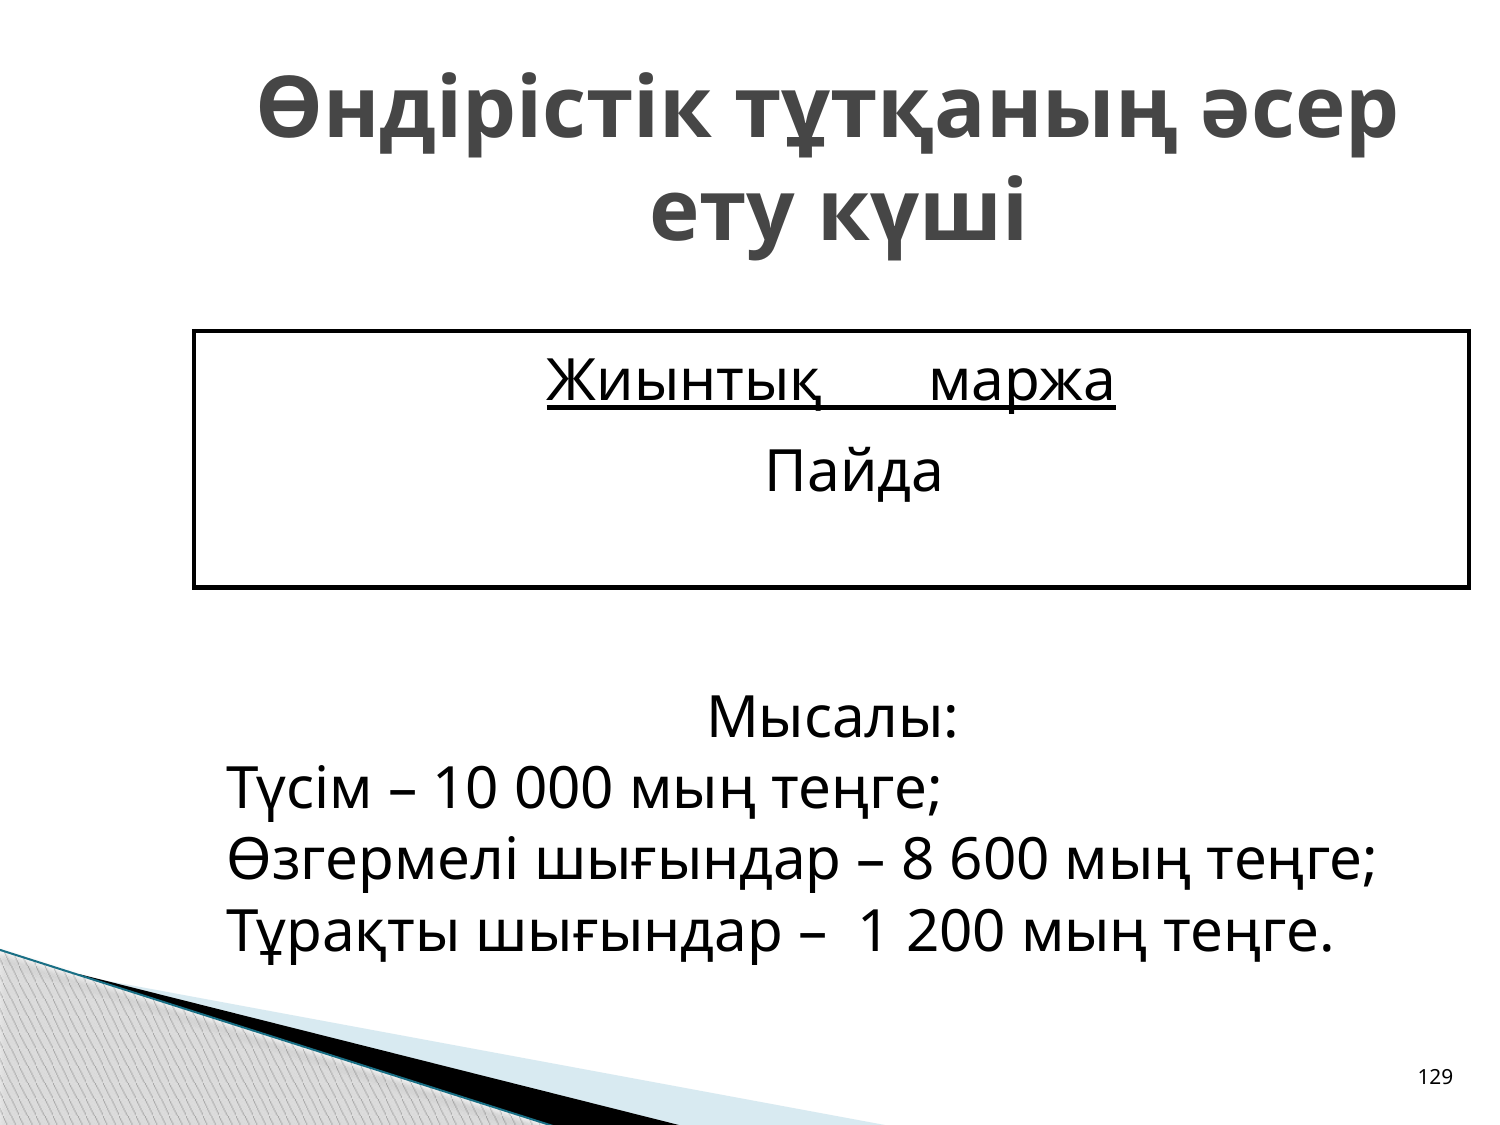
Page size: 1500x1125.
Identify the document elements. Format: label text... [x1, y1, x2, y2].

slide_number 129 [1155, 1024, 1468, 1100]
table_header Жиынтық маржа Пайда [196, 333, 1467, 585]
title Өндірістік тұтқаның әсер ету күші [188, 35, 1468, 275]
list Мысалы: Түсім – 10 000 мың теңге; Өзгермелі шығындар – 8 600 мың теңге; Тұрақты шығындар – 1 200 мың теңге. [193, 679, 1469, 1006]
